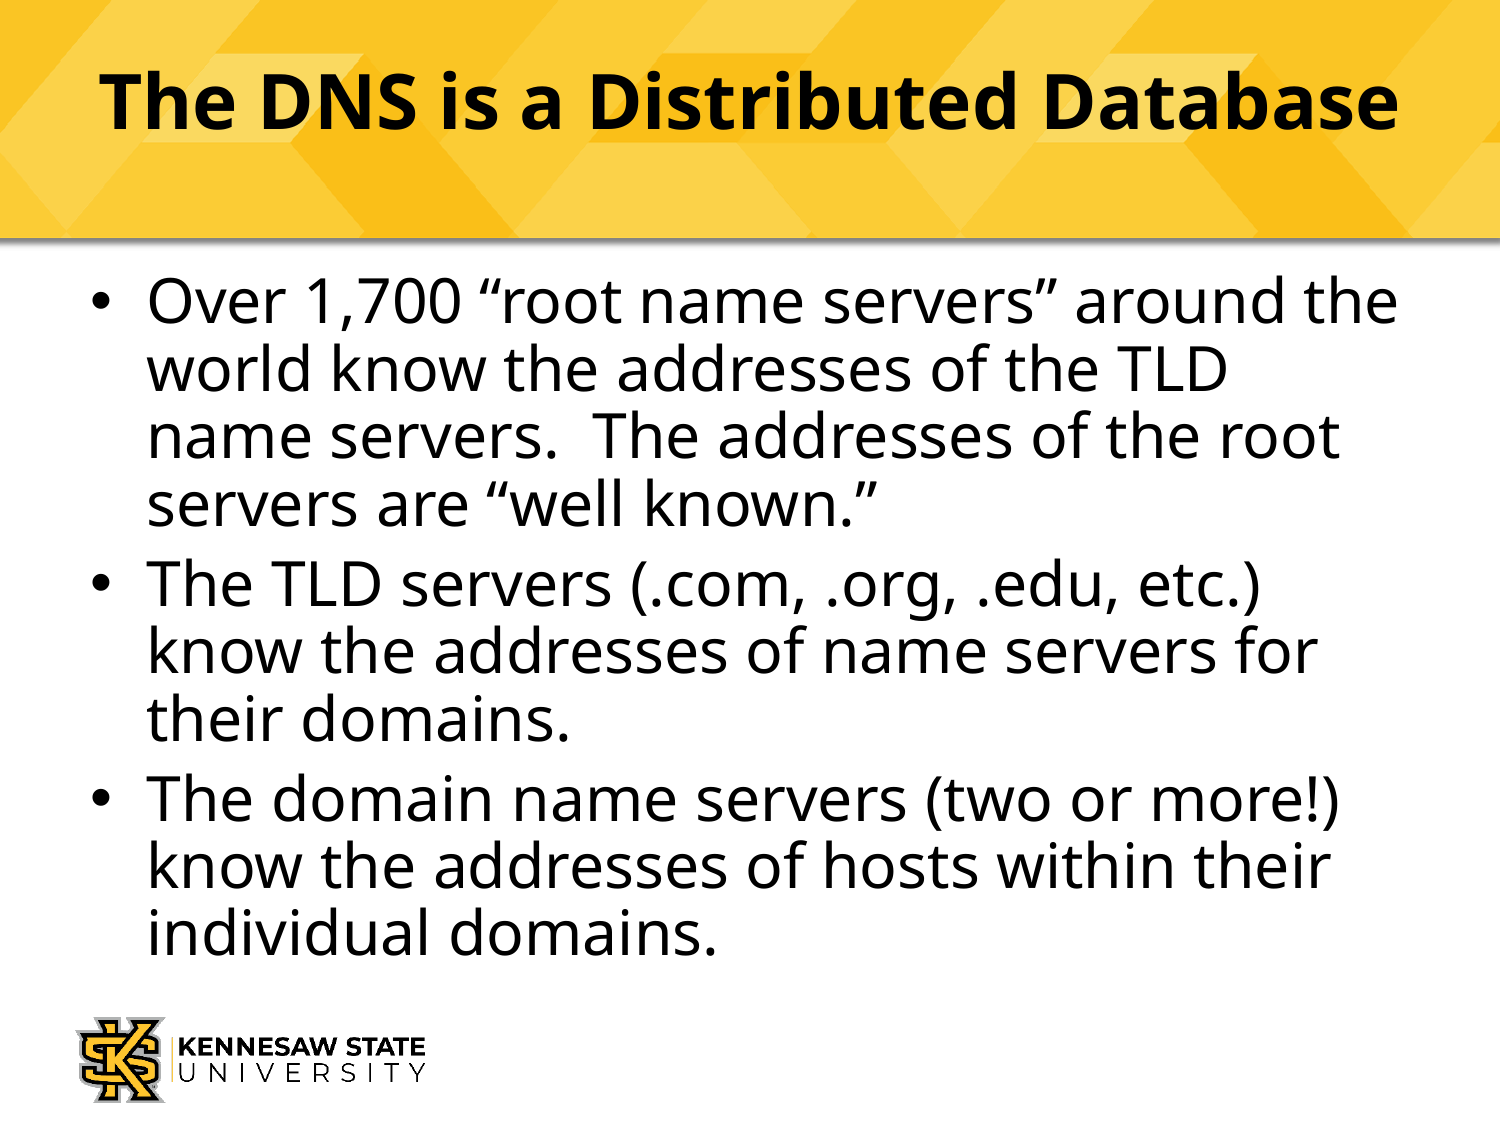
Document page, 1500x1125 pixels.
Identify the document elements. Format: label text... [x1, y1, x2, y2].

picture [75, 1017, 425, 1103]
title The DNS is a Distributed Database [75, 45, 1425, 233]
list Over 1,700 “root name servers” around the world know the addresses of the TLD name servers. The addresses of the root servers are “well known.” The TLD servers (.com, .org, .edu, etc.) know the addresses of name servers for their domains. The domain name servers (two or more!) know the addresses of hosts within their individual domains. [75, 262, 1425, 1005]
picture [0, 0, 1500, 251]
